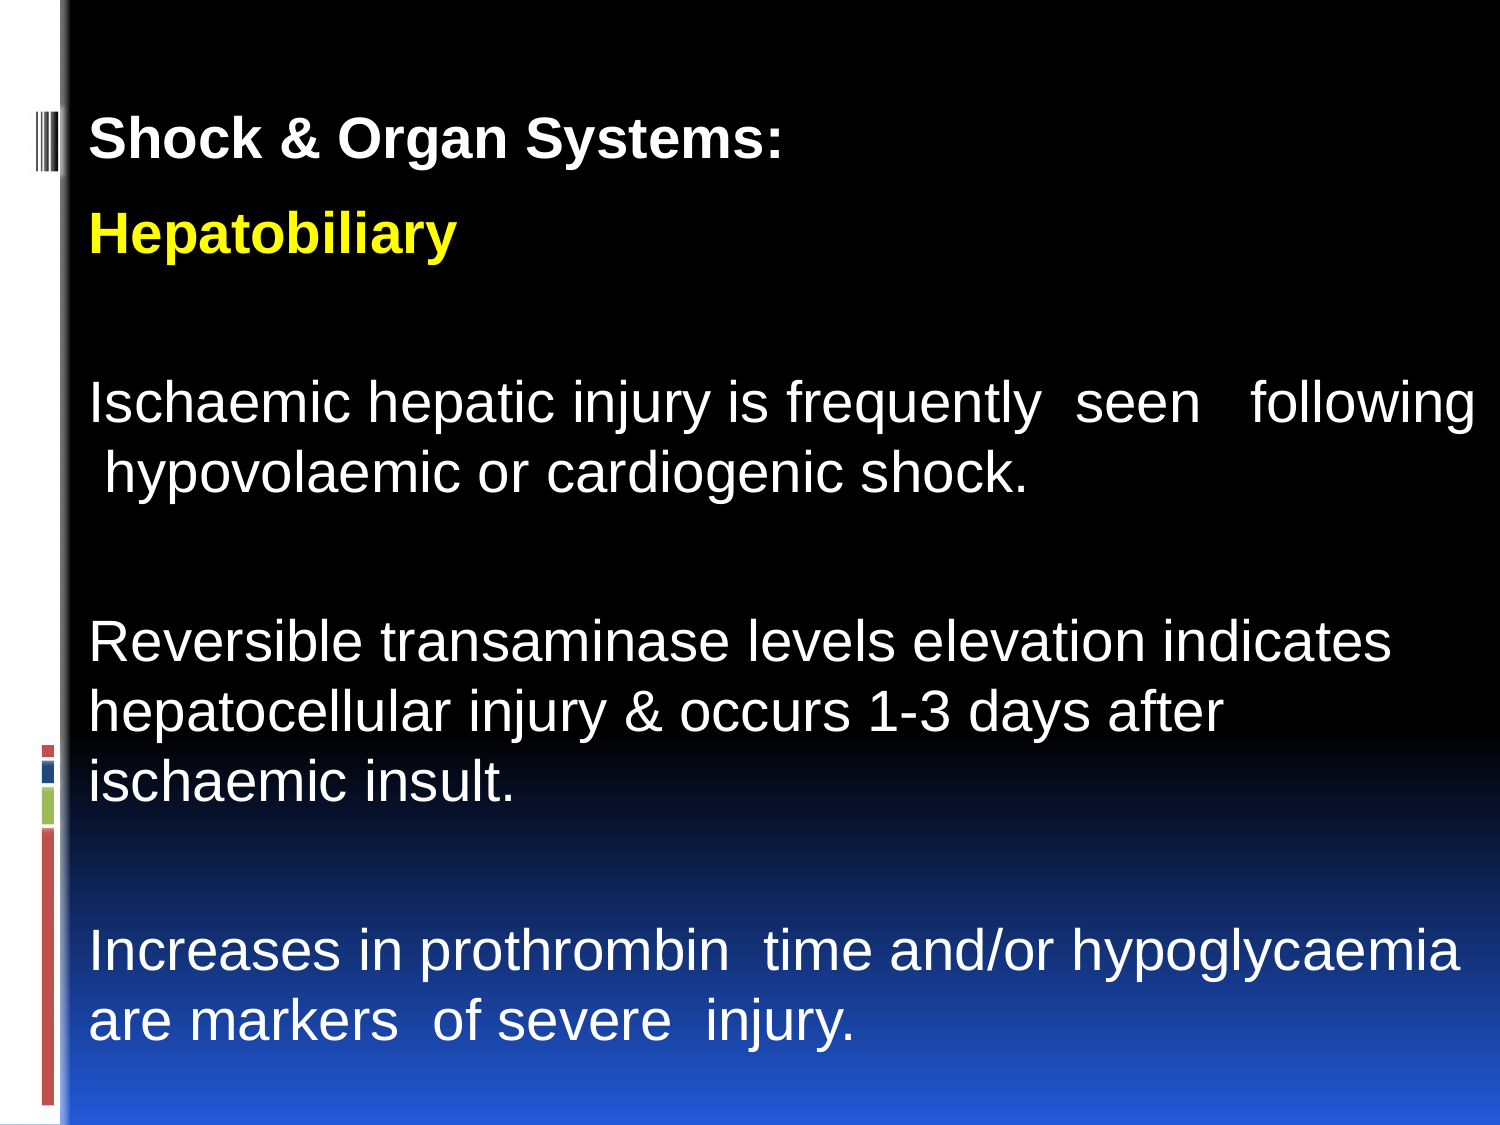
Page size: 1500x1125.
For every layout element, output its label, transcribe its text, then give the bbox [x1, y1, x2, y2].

text_box Shock & Organ Systems: [62, 92, 850, 178]
list Hepatobiliary Ischaemic hepatic injury is frequently seen following hypovolaemic or cardiogenic shock. Reversible transaminase levels elevation indicates hepatocellular injury & occurs 1-3 days after ischaemic insult. Increases in prothrombin time and/or hypoglycaemia are markers of severe injury. [62, 187, 1500, 938]
